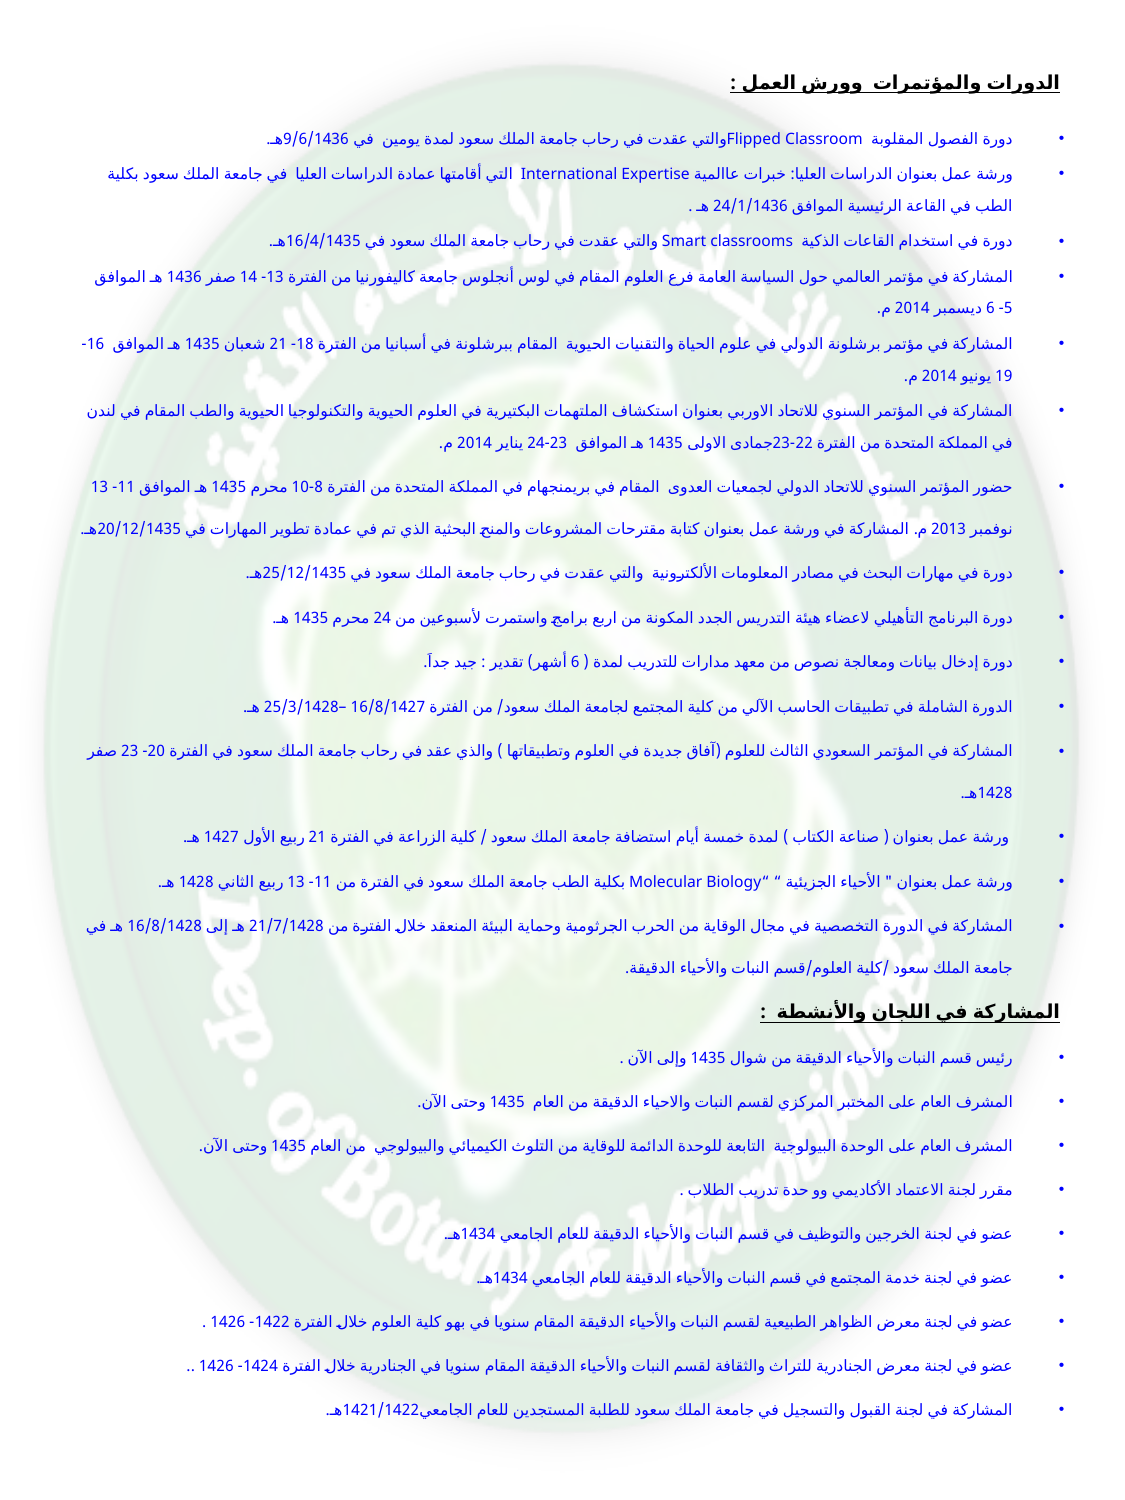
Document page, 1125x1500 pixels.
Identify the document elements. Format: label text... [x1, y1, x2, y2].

list الدورات والمؤتمرات وورش العمل : دورة الفصول المقلوبة Flipped Classroomوالتي عقدت في رحاب جامعة الملك سعود لمدة يومين في 9/6/1436هـ. ورشة عمل بعنوان الدراسات العليا: خبرات عاالمية International Expertise التي أقامتها عمادة الدراسات العليا في جامعة الملك سعود بكلية الطب في القاعة الرئيسية الموافق 24/1/1436 هـ . دورة في استخدام القاعات الذكية Smart classrooms والتي عقدت في رحاب جامعة الملك سعود في 16/4/1435هـ. المشاركة في مؤتمر العالمي حول السياسة العامة فرع العلوم المقام في لوس أنجلوس جامعة كاليفورنيا من الفترة 13- 14 صفر 1436 هـ الموافق 5- 6 ديسمبر 2014 م. المشاركة في مؤتمر برشلونة الدولي في علوم الحياة والتقنيات الحيوية المقام ببرشلونة في أسبانيا من الفترة 18- 21 شعبان 1435 هـ الموافق 16- 19 يونيو 2014 م. المشاركة في المؤتمر السنوي للاتحاد الاوربي بعنوان استكشاف الملتهمات البكتيرية في العلوم الحيوية والتكنولوجيا الحيوية والطب المقام في لندن في المملكة المتحدة من الفترة 22-23جمادى الاولى 1435 هـ الموافق 23-24 يناير 2014 م. حضور المؤتمر السنوي للاتحاد الدولي لجمعيات العدوى المقام في بريمنجهام في المملكة المتحدة من الفترة 8-10 محرم 1435 هـ الموافق 11- 13 نوفمبر 2013 م. المشاركة في ورشة عمل بعنوان كتابة مقترحات المشروعات والمنح البحثية الذي تم في عمادة تطوير المهارات في 20/12/1435هـ. دورة في مهارات البحث في مصادر المعلومات الألكترونية والتي عقدت في رحاب جامعة الملك سعود في 25/12/1435هـ. دورة البرنامج التأهيلي لاعضاء هيئة التدريس الجدد المكونة من اربع برامج واستمرت لأسبوعين من 24 محرم 1435 هـ. دورة إدخال بيانات ومعالجة نصوص من معهد مدارات للتدريب لمدة ( 6 أشهر) تقدير : جيد جداَ. الدورة الشاملة في تطبيقات الحاسب الآلي من كلية المجتمع لجامعة الملك سعود/ من الفترة 16/8/1427 –25/3/1428 هـ. المشاركة في المؤتمر السعودي الثالث للعلوم (آفاق جديدة في العلوم وتطبيقاتها ) والذي عقد في رحاب جامعة الملك سعود في الفترة 20- 23 صفر 1428هـ. ورشة عمل بعنوان ( صناعة الكتاب ) لمدة خمسة أيام استضافة جامعة الملك سعود / كلية الزراعة في الفترة 21 ربيع الأول 1427 هـ. ورشة عمل بعنوان " الأحياء الجزيئية “ “Molecular Biology بكلية الطب جامعة الملك سعود في الفترة من 11- 13 ربيع الثاني 1428 هـ. المشاركة في الدورة التخصصية في مجال الوقاية من الحرب الجرثومية وحماية البيئة المنعقد خلال الفترة من 21/7/1428 هـ إلى 16/8/1428 هـ في جامعة الملك سعود /كلية العلوم/قسم النبات والأحياء الدقيقة. المشاركة في اللجان والأنشطة : رئيس قسم النبات والأحياء الدقيقة من شوال 1435 وإلى الآن . المشرف العام على المختبر المركزي لقسم النبات والاحياء الدقيقة من العام 1435 وحتى الآن. المشرف العام على الوحدة البيولوجية التابعة للوحدة الدائمة للوقاية من التلوث الكيميائي والبيولوجي من العام 1435 وحتى الآن. مقرر لجنة الاعتماد الأكاديمي وو حدة تدريب الطلاب . عضو في لجنة الخرجين والتوظيف في قسم النبات والأحياء الدقيقة للعام الجامعي 1434هـ. عضو في لجنة خدمة المجتمع في قسم النبات والأحياء الدقيقة للعام الجامعي 1434هـ. عضو في لجنة معرض الظواهر الطبيعية لقسم النبات والأحياء الدقيقة المقام سنويا في بهو كلية العلوم خلال الفترة 1422- 1426 . عضو في لجنة معرض الجنادرية للتراث والثقافة لقسم النبات والأحياء الدقيقة المقام سنويا في الجنادرية خلال الفترة 1424- 1426 .. المشاركة في لجنة القبول والتسجيل في جامعة الملك سعود للطلبة المستجدين للعام الجامعي1421/1422هـ. [62, 62, 1075, 1438]
